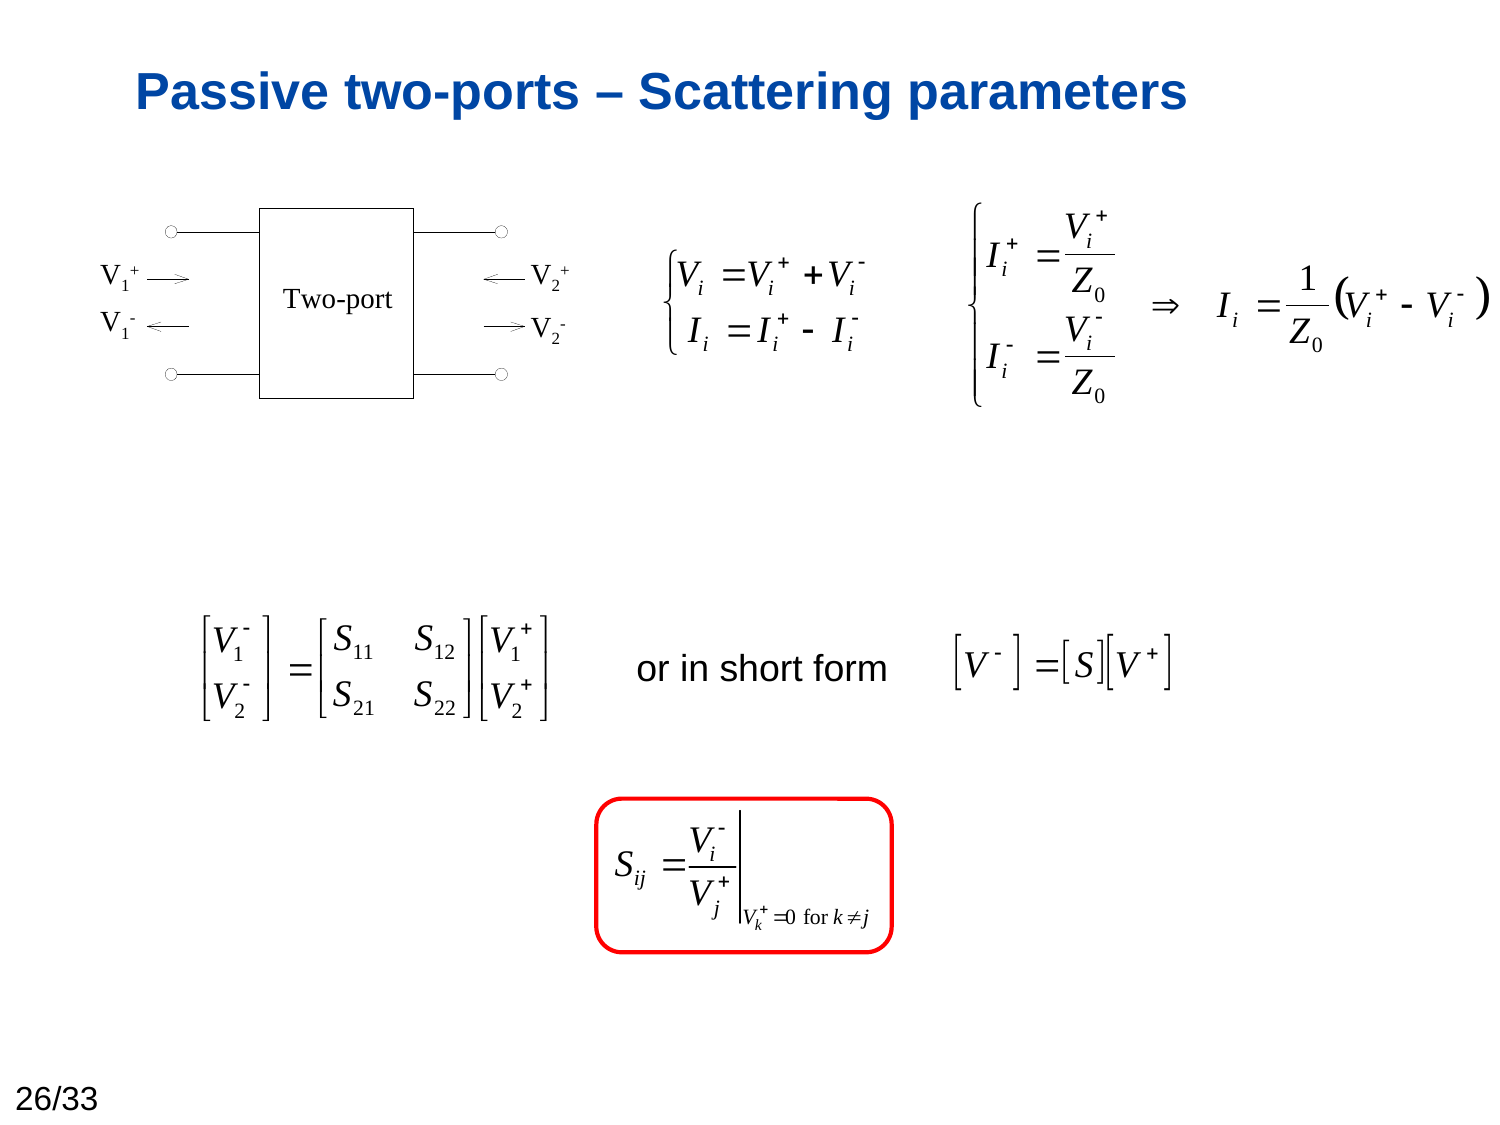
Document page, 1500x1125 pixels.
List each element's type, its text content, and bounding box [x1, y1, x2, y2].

text_box or in short form [621, 636, 904, 697]
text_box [99, 207, 571, 399]
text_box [655, 243, 882, 363]
text_box [596, 798, 892, 953]
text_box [608, 803, 878, 939]
title Passive two-ports – Scattering parameters [120, 18, 1471, 159]
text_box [950, 633, 1181, 697]
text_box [959, 196, 1495, 415]
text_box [194, 609, 561, 729]
